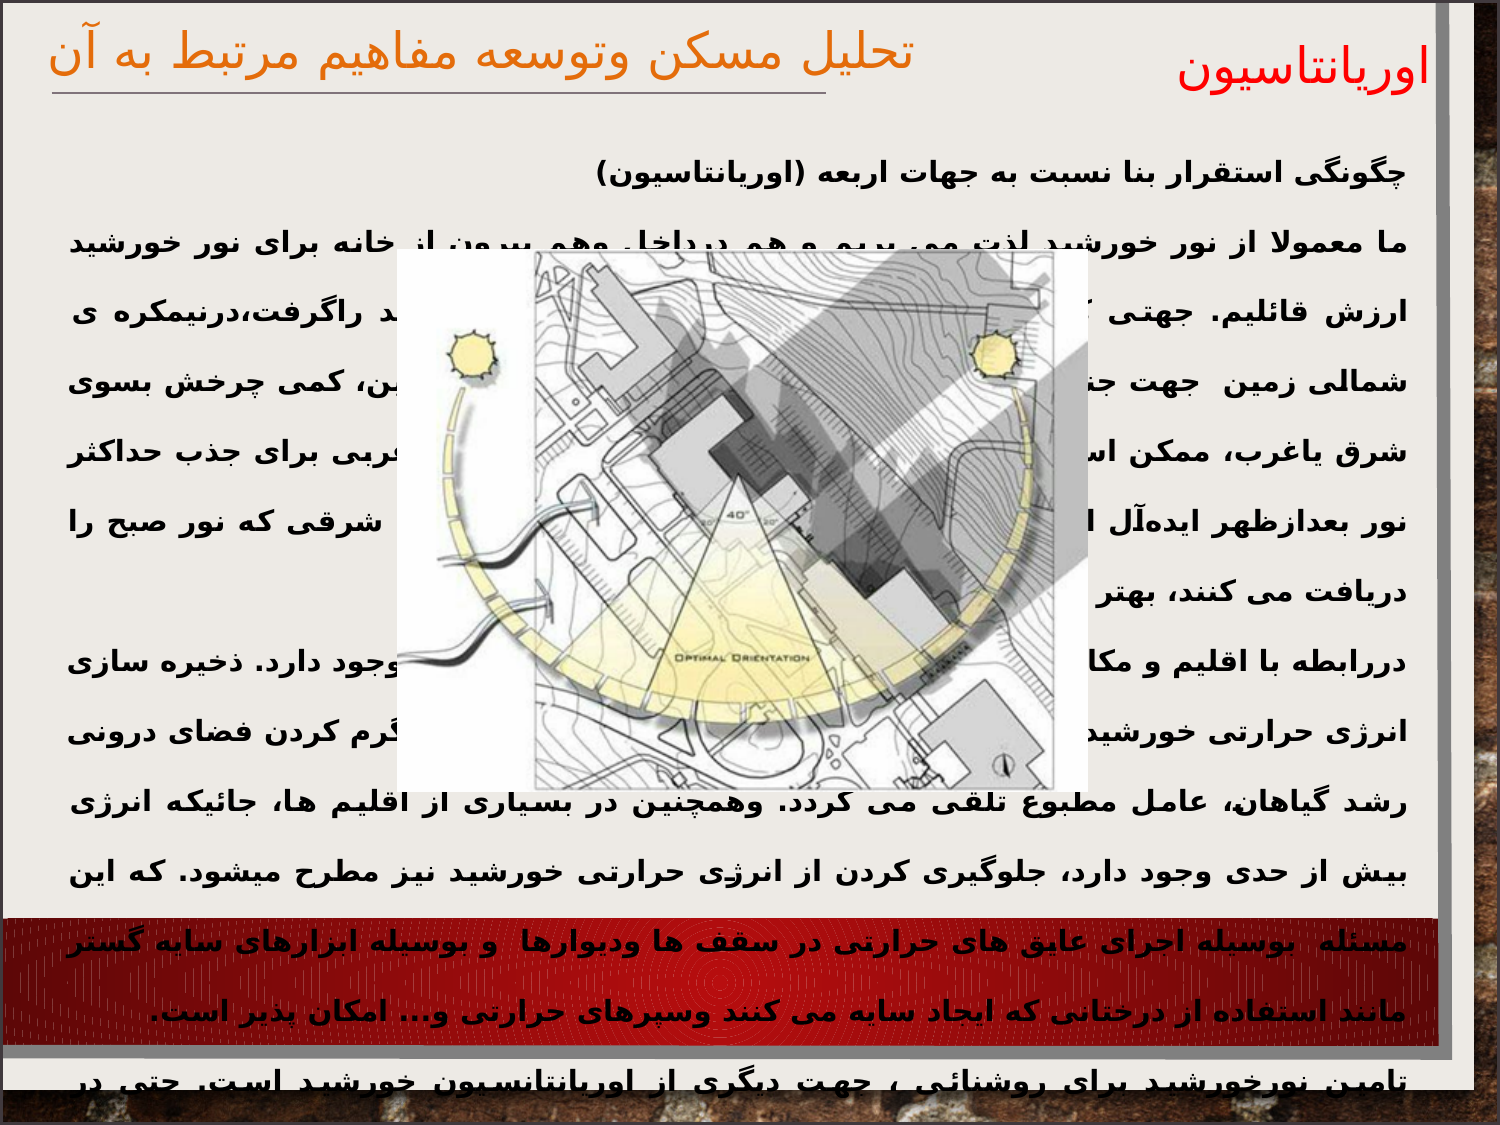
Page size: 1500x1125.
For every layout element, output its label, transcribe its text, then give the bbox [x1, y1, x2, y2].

picture [397, 248, 1088, 793]
text_box اوریانتاسیون [1161, 25, 1447, 101]
text_box [0, 0, 1500, 1125]
text_box چگونگی استقرار بنا نسبت به جهات اربعه (اوریانتاسیون) ما معمولا از نور خورشید لذت می بریم و هم درداخل وهم بیرون از خانه برای نور خورشید ارزش قائلیم. جهتی که از آن می توان بیشترین درجه نور خورشید راگرفت،درنیمکره ی شمالی زمین جهت جنوبی است. درمورد جهت استقرار بنا بر روی زمین، کمی چرخش بسوی شرق یاغرب، ممکن است اوضاع بهتری را ایجاد نماید. مثلا نور جنوب غربی برای جذب حداکثر نور بعدازظهر ایده‌آل است. اتاق های خواب و آشپزخانه با جهت جنوب شرقی که نور صبح را دریافت می کنند، بهتر کارایی دارند. دررابطه با اقلیم و مکان زمین نسبت به نور خورشید تقاضای متفاوتی وجود دارد. ذخیره سازی انرژی حرارتی خورشید، در بسیاری از اقلیم ها بعنوان وسیله ای برای گرم کردن فضای درونی رشد گیاهان، عامل مطبوع تلقی می گردد. وهمچنین در بسیاری از اقلیم ها، جائیکه انرژی بیش از حدی وجود دارد، جلوگیری کردن از انرژی حرارتی خورشید نیز مطرح میشود. که این مسئله بوسیله اجرای عایق های حرارتی در سقف ها ودیوارها و بوسیله ابزارهای سایه گستر مانند استفاده از درختانی که ایجاد سایه می کنند وسپرهای حرارتی و... امکان پذیر است. تامین نورخورشید برای روشنائی ، جهت دیگری از اوریانتانسیون خورشید است. حتی در مکانهایی با نور محدود ممکن است خانه طوری روی زمین قرار گیرد و پنجره ها و بازشوها طوری طراحی گردند که بیشترین مقدار نورخورشید تامین گردد. [51, 110, 1423, 1125]
